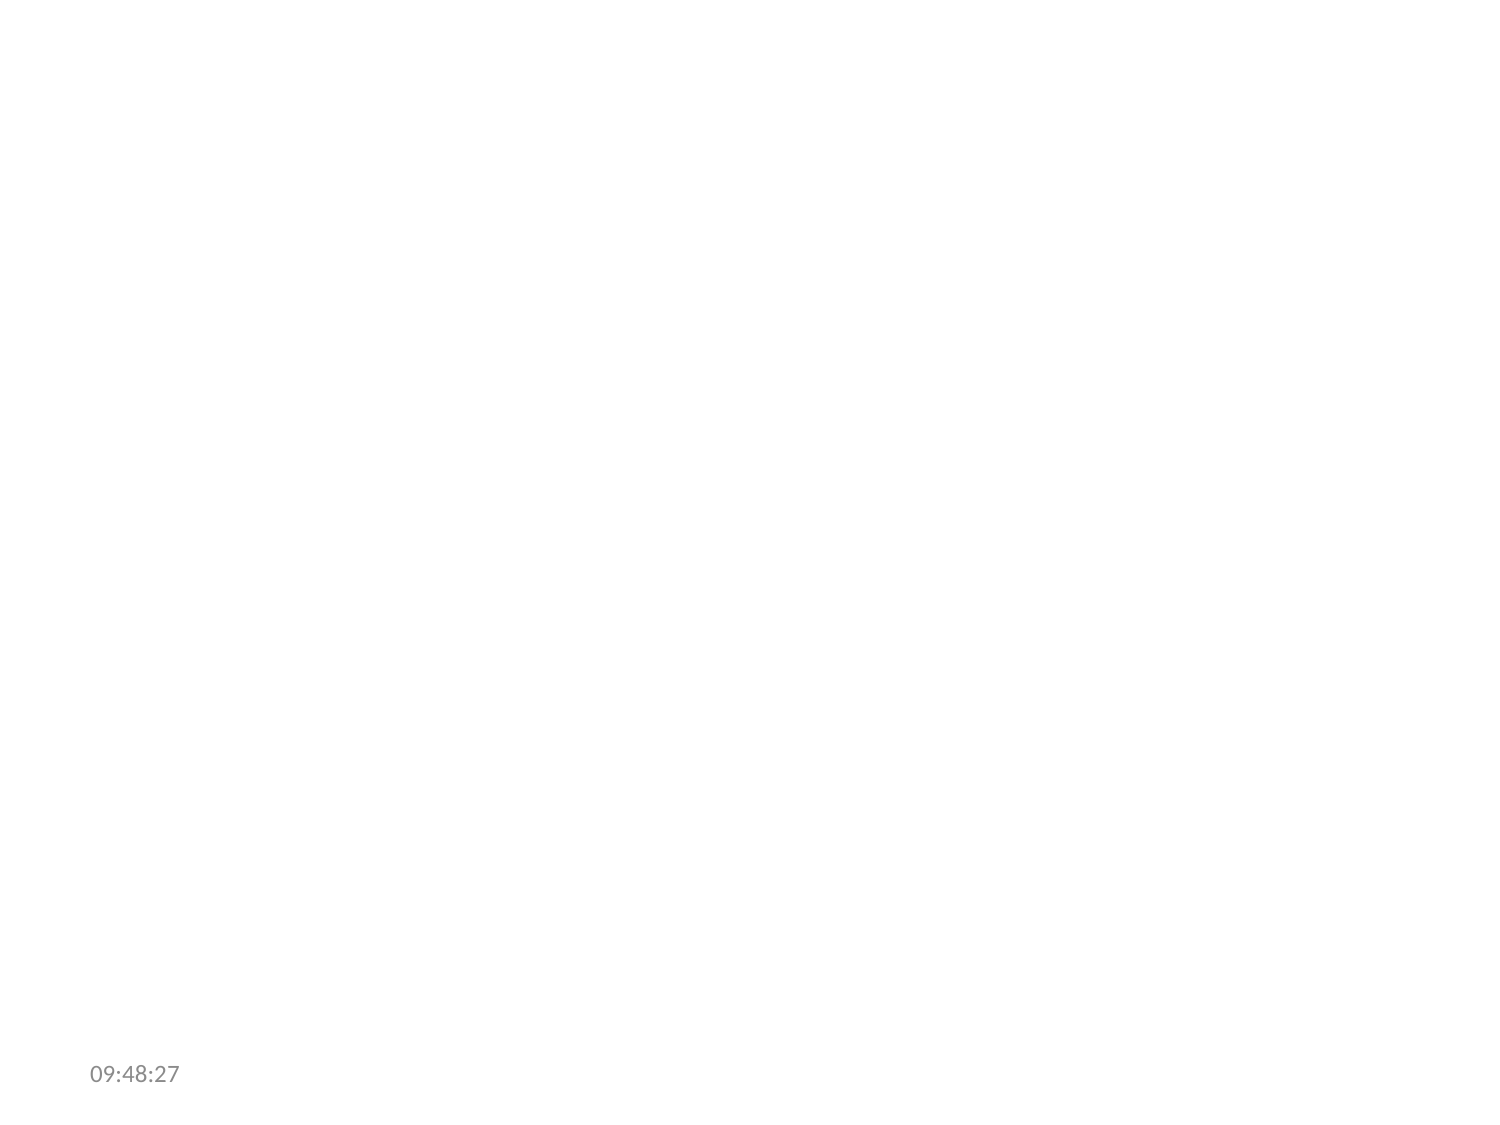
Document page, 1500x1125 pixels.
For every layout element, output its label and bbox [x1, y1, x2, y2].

slide_number [75, 1042, 425, 1103]
